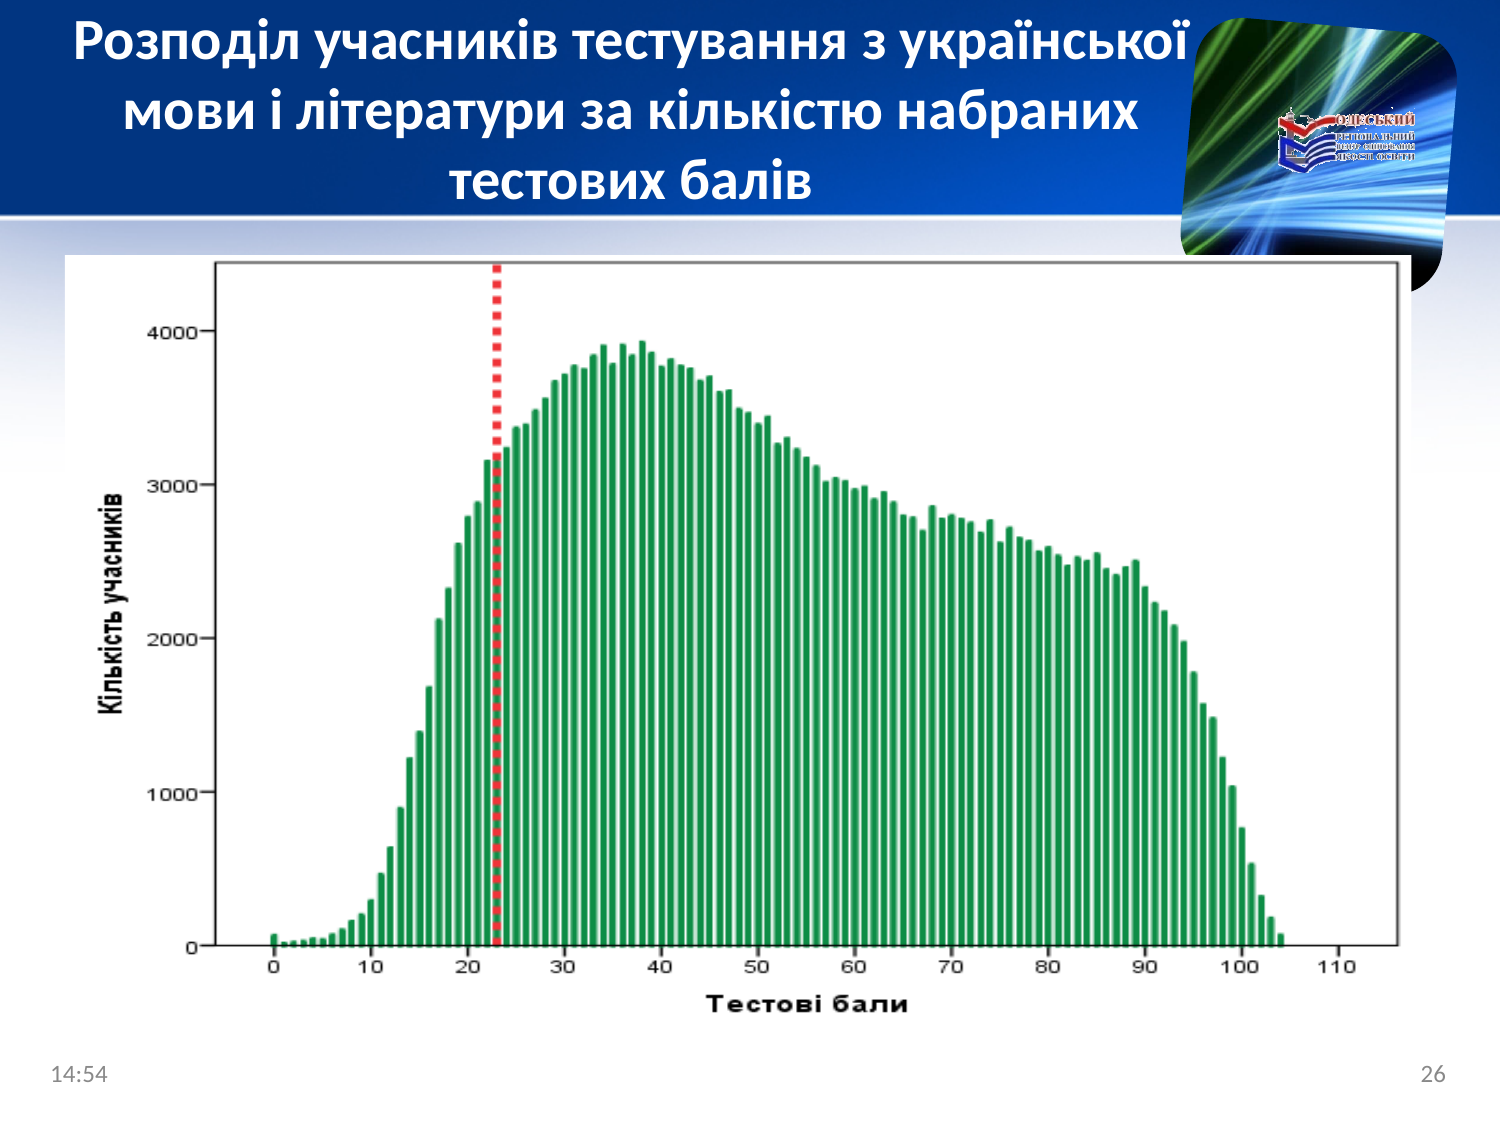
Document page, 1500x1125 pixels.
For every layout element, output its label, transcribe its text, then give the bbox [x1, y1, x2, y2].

picture [0, 0, 1500, 1125]
slide_number 26 [1111, 1042, 1462, 1103]
title Розподіл учасників тестування з української мови і літератури за кількістю набраних тестових балів [37, 12, 1225, 200]
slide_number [35, 1042, 386, 1103]
